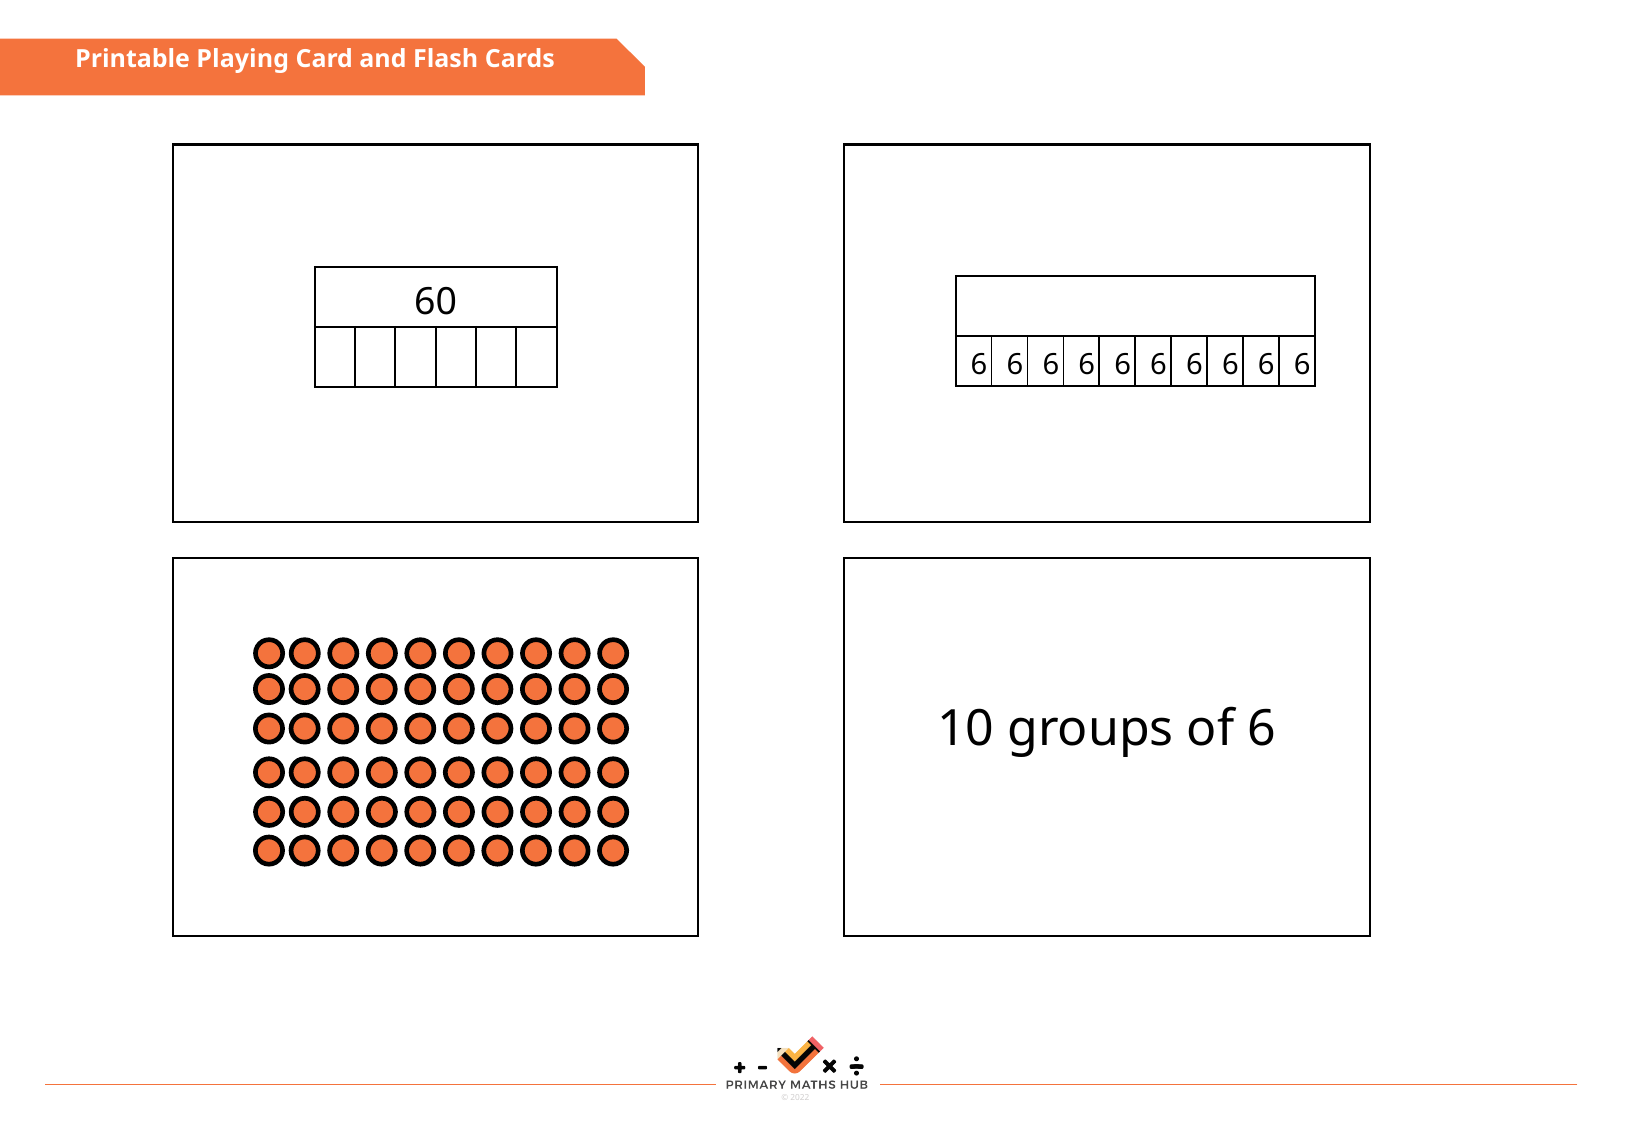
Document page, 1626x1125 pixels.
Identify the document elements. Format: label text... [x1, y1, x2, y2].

text_box Printable Playing Card and Flash Cards [0, 37, 646, 97]
text_box [444, 713, 474, 744]
text_box [254, 713, 284, 744]
text_box [482, 674, 513, 704]
text_box [559, 835, 590, 866]
text_box [328, 638, 358, 668]
text_box [405, 835, 435, 866]
text_box [328, 713, 358, 744]
text_box [367, 638, 397, 668]
table_cell 6 [1280, 337, 1314, 385]
table_cell [517, 328, 556, 386]
text_box [254, 835, 284, 866]
text_box [482, 835, 513, 866]
text_box [328, 797, 358, 827]
table_cell [316, 328, 354, 386]
text_box [405, 674, 435, 704]
text_box © 2022 [720, 1084, 870, 1110]
text_box [328, 674, 358, 704]
table_header 60 [316, 268, 556, 326]
text_box [328, 757, 358, 788]
text_box [521, 797, 551, 827]
text_box [521, 674, 551, 704]
text_box [521, 757, 551, 788]
table_cell 6 [1244, 337, 1278, 385]
table_cell [477, 328, 515, 386]
text_box [405, 638, 436, 668]
text_box [405, 757, 435, 788]
text_box [843, 143, 1371, 523]
text_box [367, 797, 397, 827]
table_cell 6 [957, 337, 991, 385]
text_box [521, 713, 551, 744]
text_box [843, 557, 1371, 937]
text_box [598, 638, 628, 668]
text_box [598, 797, 628, 827]
text_box [444, 797, 474, 827]
text_box [598, 757, 628, 788]
text_box [290, 797, 320, 827]
table_cell [356, 328, 394, 386]
text_box [172, 557, 699, 937]
text_box [559, 638, 590, 668]
text_box [290, 638, 320, 668]
table_cell 6 [1136, 337, 1170, 385]
text_box [367, 757, 397, 788]
text_box [559, 713, 590, 744]
text_box [290, 757, 320, 788]
text_box [405, 797, 436, 827]
text_box [559, 757, 590, 788]
text_box 10 groups of 6 [844, 688, 1370, 763]
text_box [559, 674, 590, 704]
table_cell 6 [1208, 337, 1242, 385]
table_cell 6 [1172, 337, 1206, 385]
text_box [254, 674, 284, 704]
text_box [405, 713, 435, 744]
text_box [172, 143, 699, 523]
text_box [521, 638, 551, 668]
text_box [559, 797, 590, 827]
text_box [482, 638, 513, 668]
table_header [957, 277, 1314, 335]
text_box [367, 713, 397, 744]
text_box [444, 757, 474, 788]
text_box [328, 835, 358, 866]
text_box [444, 638, 474, 668]
table_cell 6 [1100, 337, 1134, 385]
text_box [289, 713, 320, 744]
picture [722, 1034, 872, 1094]
table_cell [396, 328, 435, 386]
table_cell 6 [992, 337, 1027, 385]
text_box [289, 674, 320, 704]
text_box [444, 835, 474, 866]
table_cell 6 [1064, 337, 1098, 385]
text_box [598, 674, 628, 704]
table_cell 6 [1028, 337, 1063, 385]
text_box [289, 835, 320, 866]
text_box [254, 797, 284, 827]
text_box [598, 713, 628, 744]
text_box [482, 757, 513, 788]
text_box [367, 674, 397, 704]
text_box [482, 797, 513, 827]
text_box [482, 713, 513, 744]
text_box [254, 638, 284, 668]
text_box [598, 835, 628, 866]
text_box [254, 757, 284, 788]
text_box [367, 835, 397, 866]
table_cell [437, 328, 475, 386]
text_box [521, 835, 551, 866]
text_box [444, 674, 474, 704]
